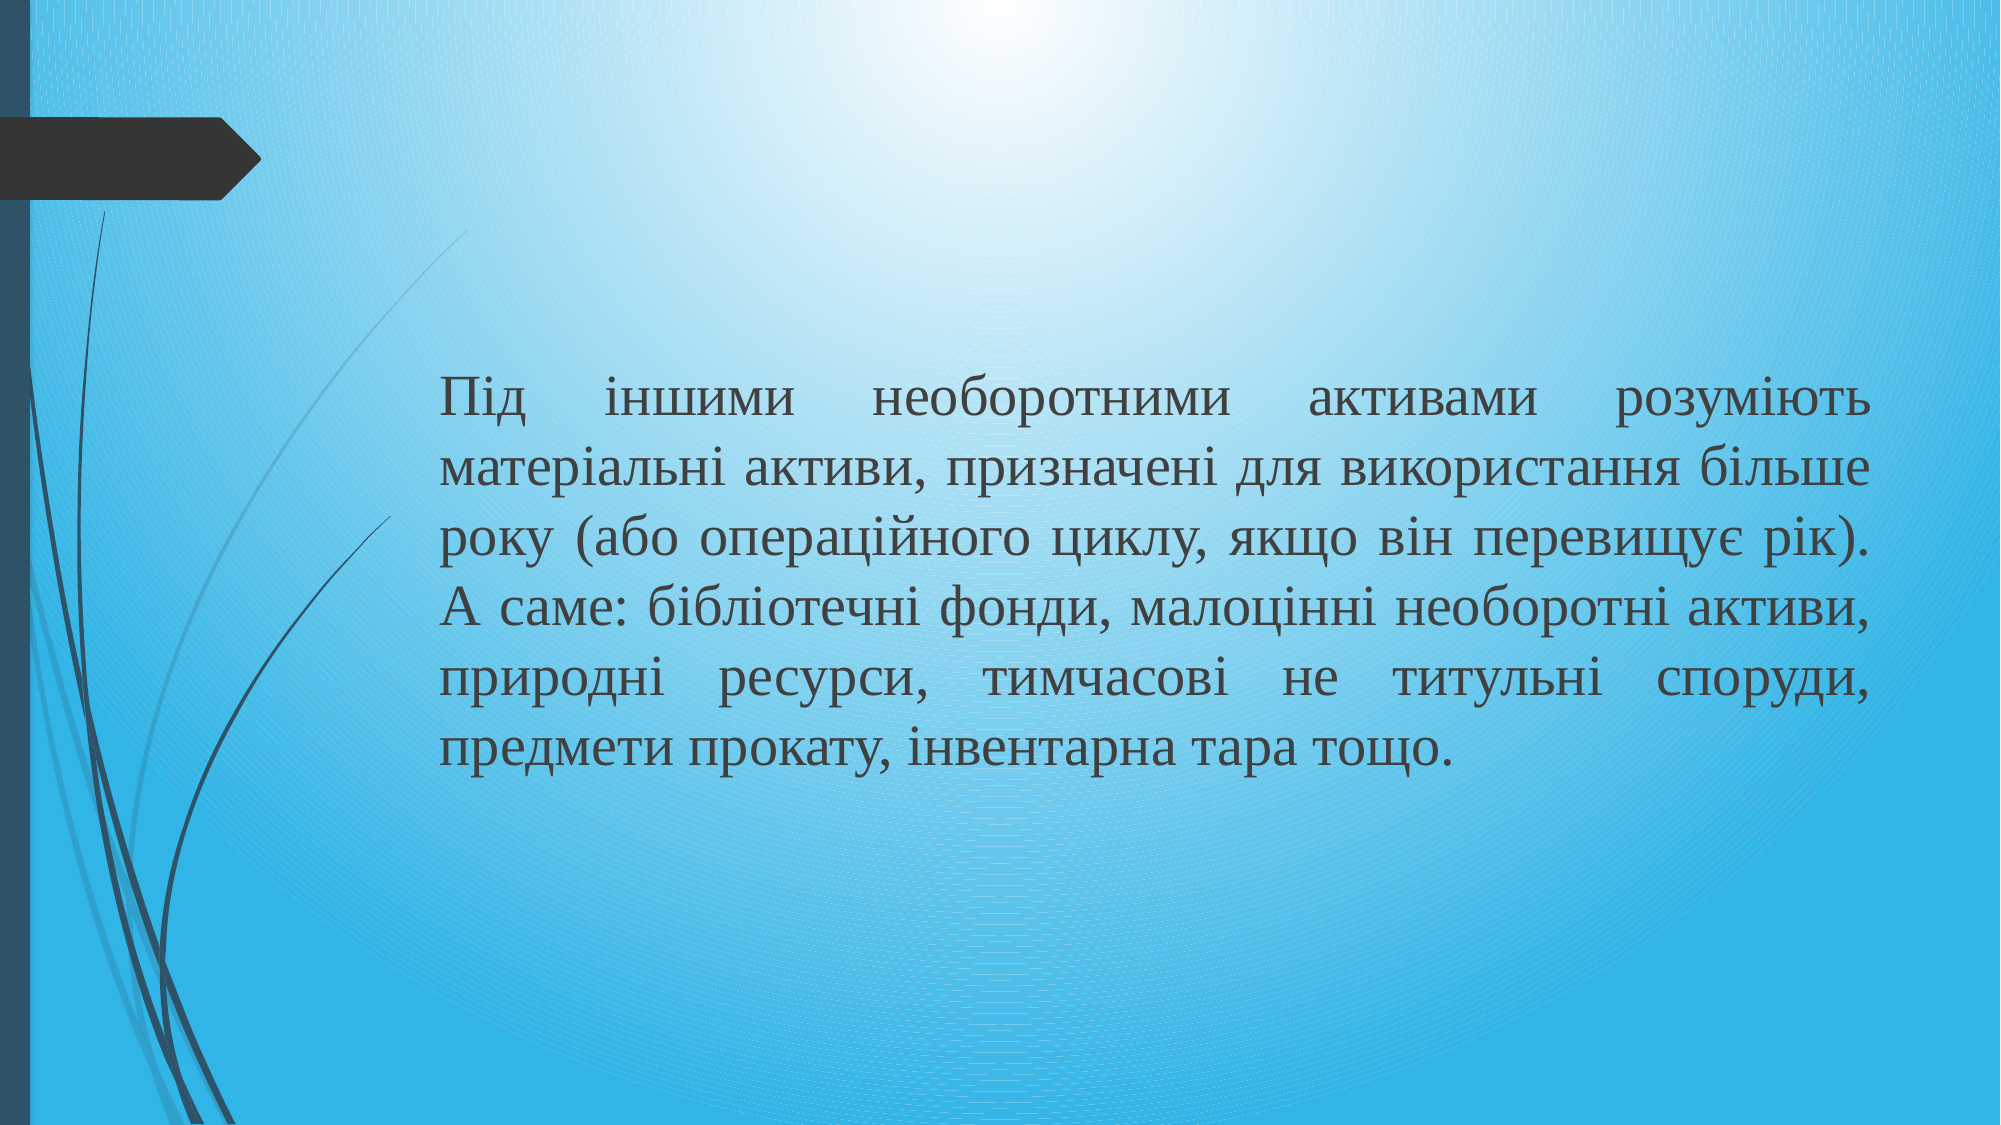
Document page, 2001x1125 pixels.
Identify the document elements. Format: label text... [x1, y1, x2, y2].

list Під іншими необоротними активами розуміють матеріальні активи, призначені для використання більше року (або операційного циклу, якщо він перевищує рік). А саме: бібліотечні фонди, малоцінні необоротні активи, природні ресурси, тимчасові не титульні споруди, предмети прокату, інвентарна тара тощо. [424, 350, 1888, 970]
